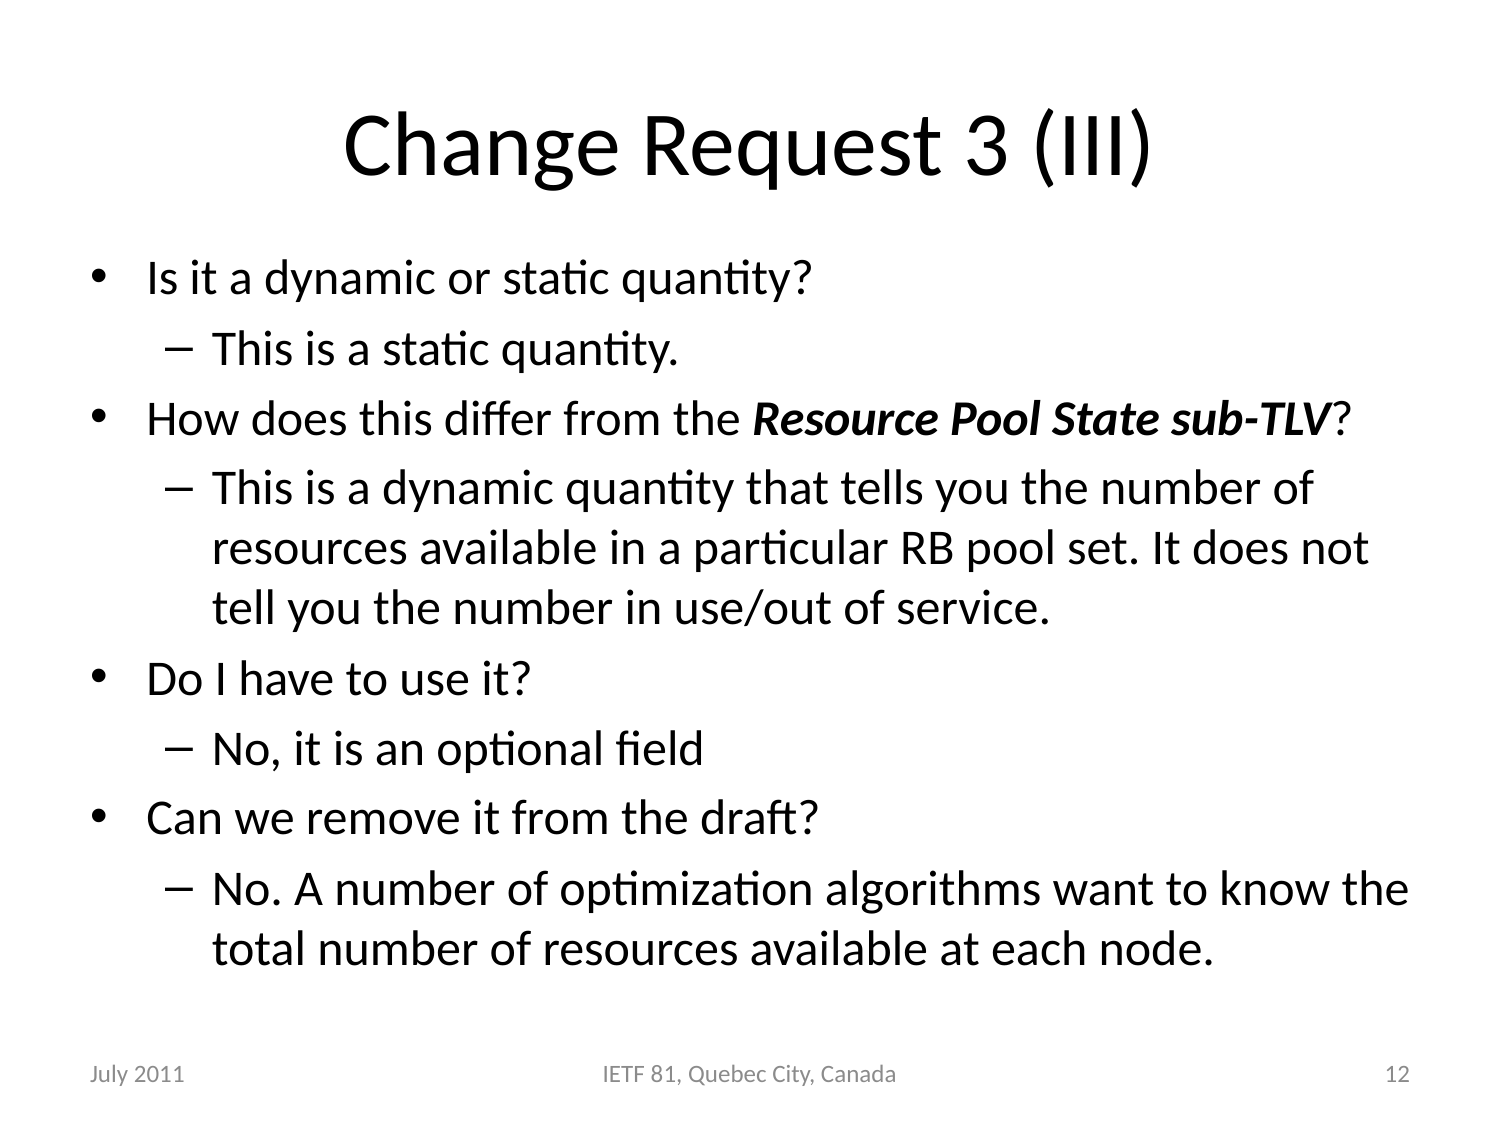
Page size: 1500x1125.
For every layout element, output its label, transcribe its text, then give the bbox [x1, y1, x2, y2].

footer IETF 81, Quebec City, Canada [512, 1042, 988, 1103]
list Is it a dynamic or static quantity? This is a static quantity. How does this differ from the Resource Pool State sub-TLV? This is a dynamic quantity that tells you the number of resources available in a particular RB pool set. It does not tell you the number in use/out of service. Do I have to use it? No, it is an optional field Can we remove it from the draft? No. A number of optimization algorithms want to know the total number of resources available at each node. [74, 237, 1426, 1013]
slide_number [75, 1042, 425, 1103]
slide_number 12 [1074, 1042, 1425, 1103]
title Change Request 3 (III) [74, 44, 1426, 233]
